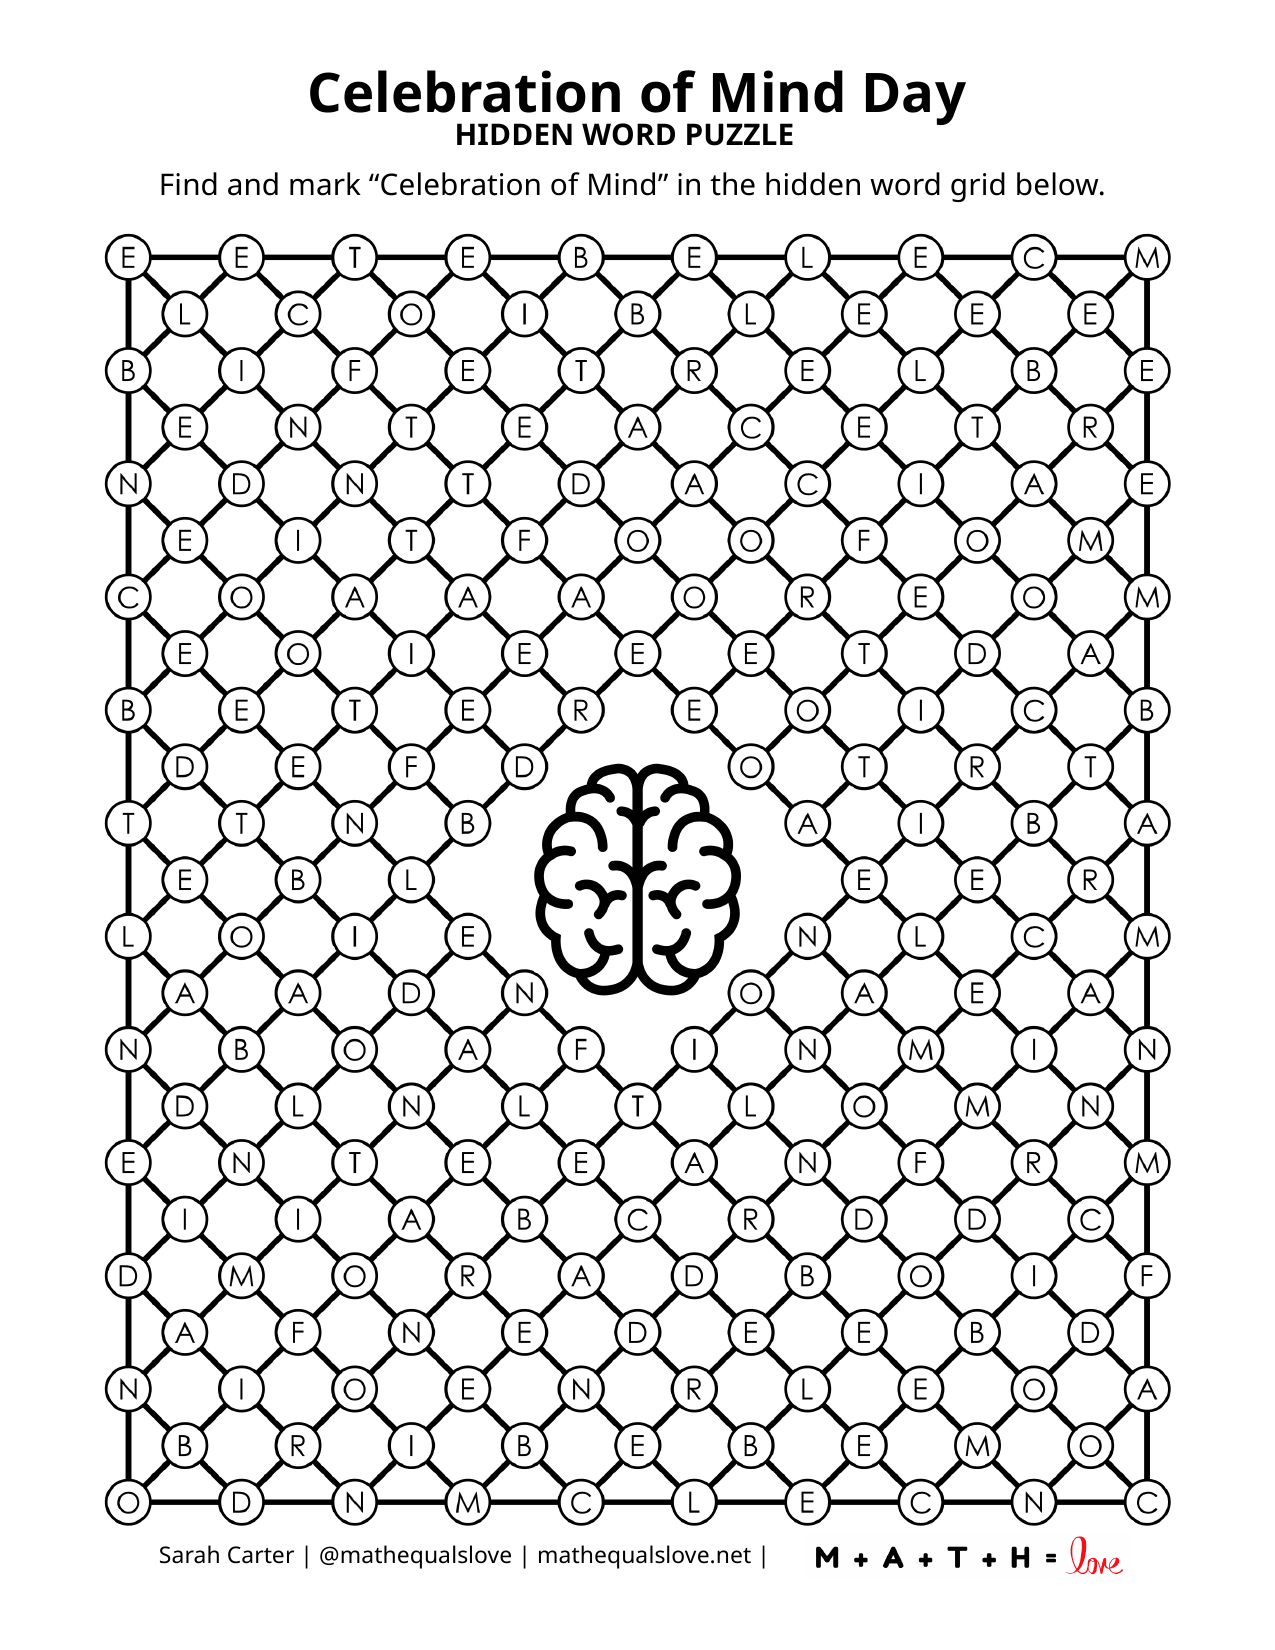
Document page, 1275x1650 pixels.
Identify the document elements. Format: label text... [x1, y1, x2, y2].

text_box Celebration of Mind Day [284, 57, 991, 124]
picture [97, 226, 1178, 1533]
text_box HIDDEN WORD PUZZLE [319, 108, 930, 159]
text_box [143, 1533, 1132, 1579]
text_box Find and mark “Celebration of Mind” in the hidden word grid below. [86, 158, 1189, 209]
